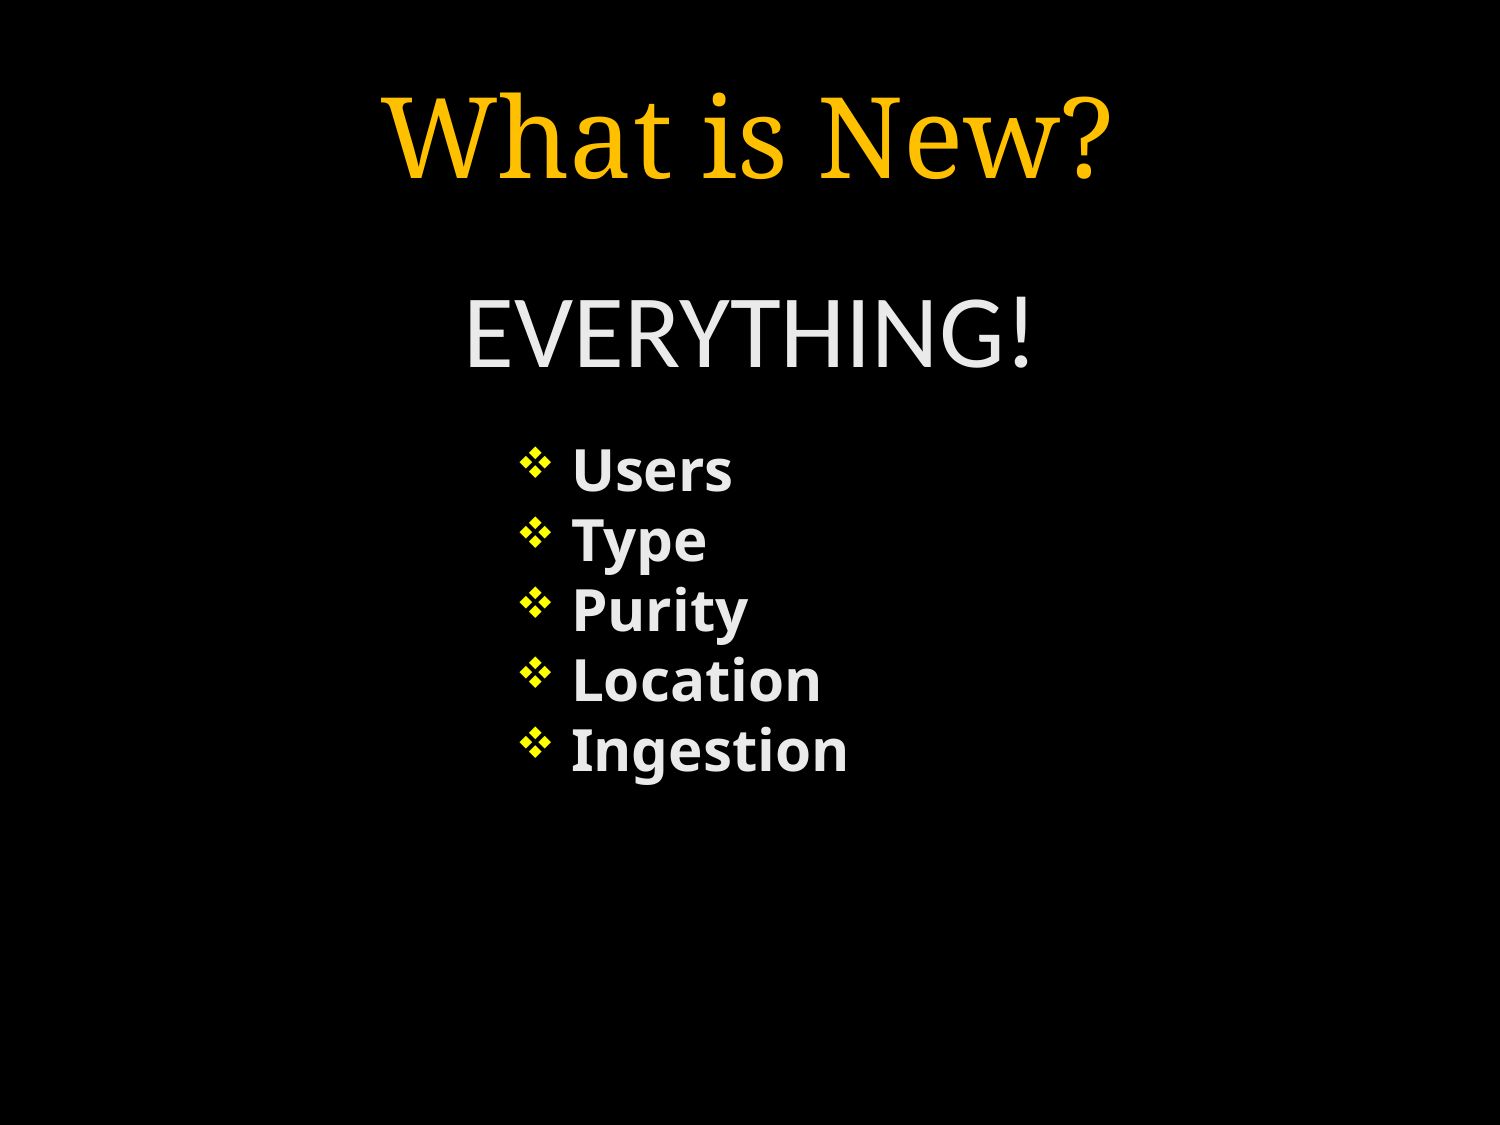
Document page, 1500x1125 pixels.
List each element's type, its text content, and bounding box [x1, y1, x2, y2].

title What is New? [109, 39, 1385, 228]
text_box Users Type Purity Location Ingestion [501, 426, 1000, 791]
text_box EVERYTHING! [336, 256, 1167, 396]
